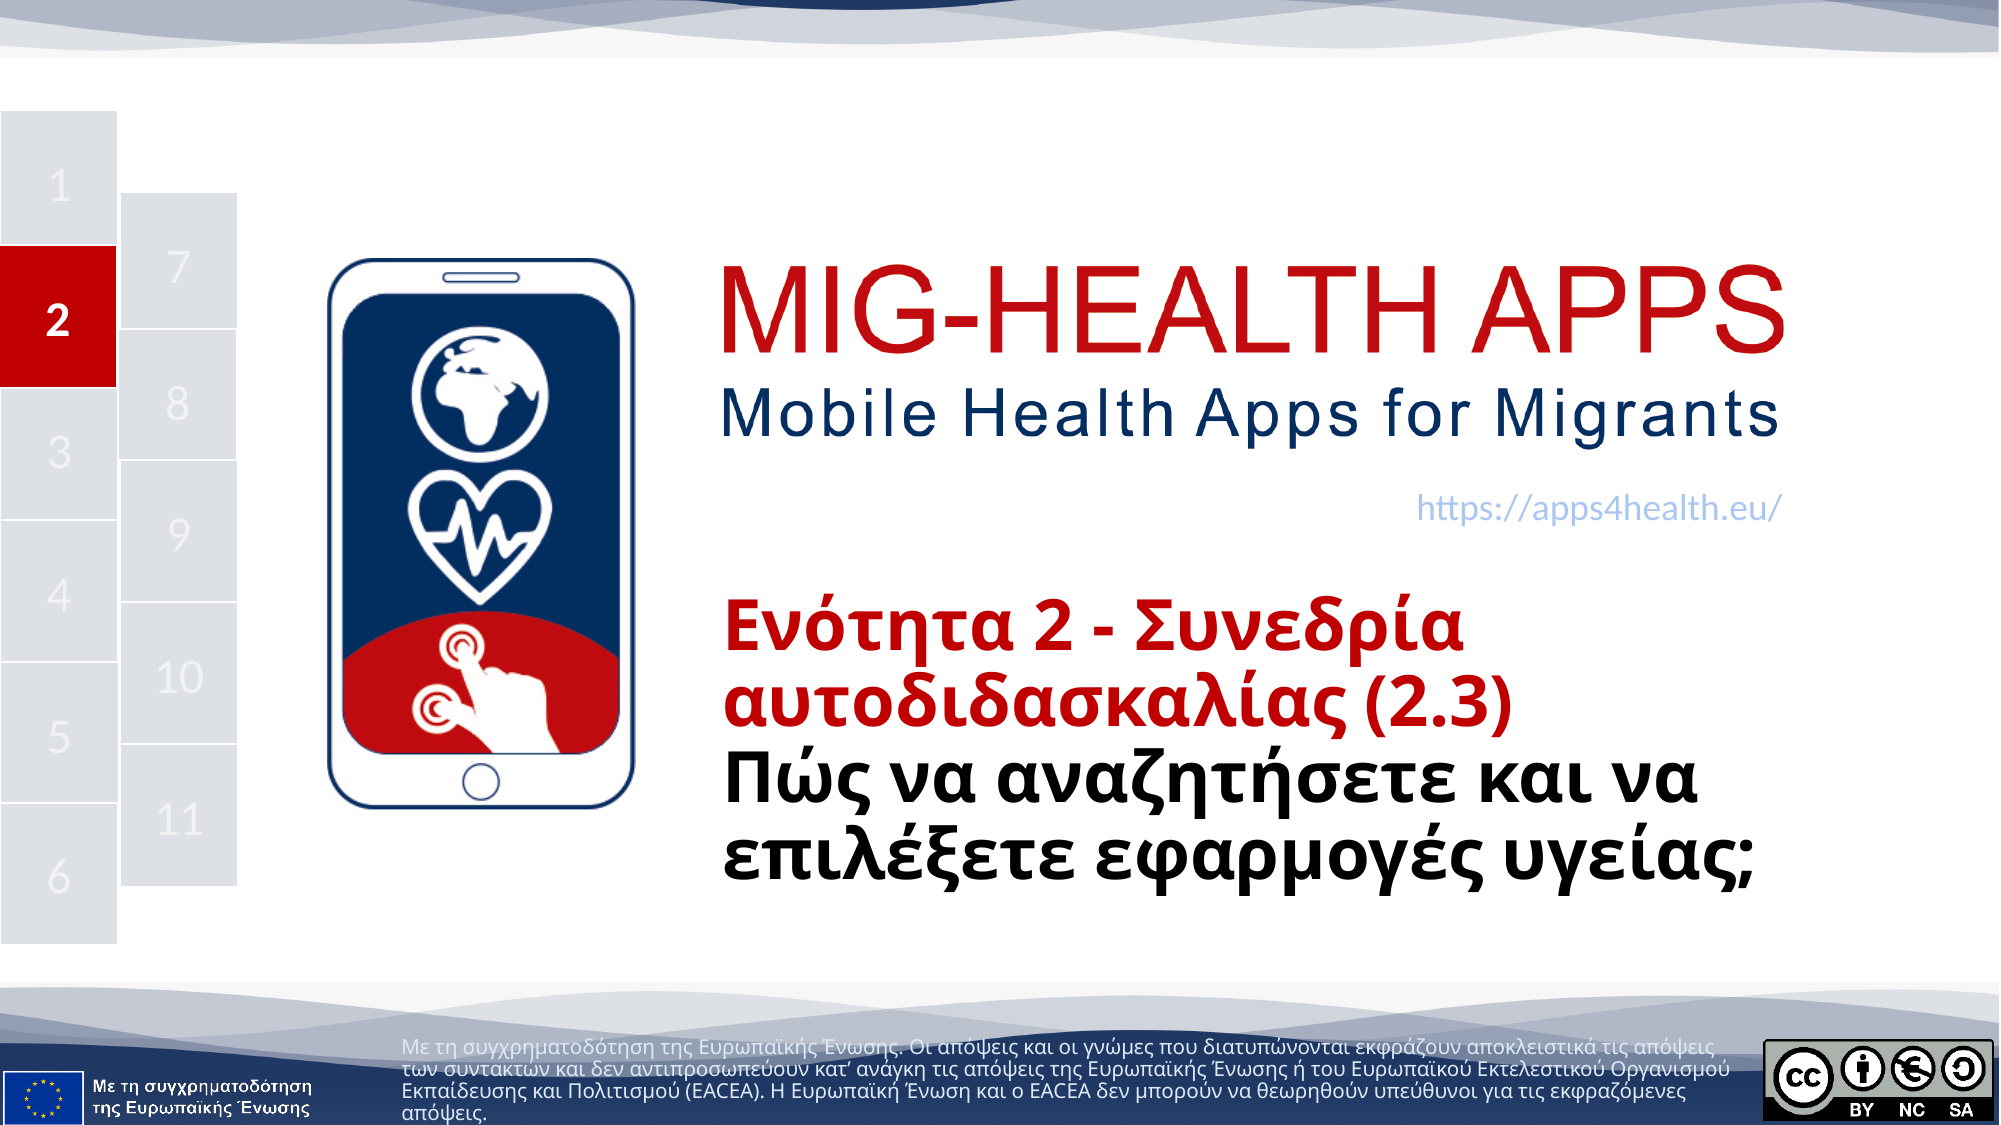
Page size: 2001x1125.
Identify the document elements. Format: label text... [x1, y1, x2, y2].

picture [0, 0, 1999, 57]
text_box 4 [0, 519, 119, 661]
text_box https://apps4health.eu/ [797, 475, 1798, 536]
picture [327, 258, 636, 811]
text_box 5 [0, 661, 119, 802]
text_box 11 [119, 743, 239, 888]
picture [0, 982, 1999, 1125]
text_box Ενότητα 2 - Συνεδρία αυτοδιδασκαλίας (2.3) Πώς να αναζητήσετε και να επιλέξετε εφαρμογές υγείας; [707, 576, 1994, 908]
text_box 3 [0, 389, 118, 519]
text_box 8 [117, 328, 238, 473]
text_box 9 [118, 459, 239, 603]
text_box 7 [119, 191, 239, 336]
text_box 10 [119, 601, 239, 743]
text_box 2 [0, 244, 118, 389]
picture [706, 186, 1784, 528]
text_box 6 [0, 802, 119, 946]
text_box 1 [0, 109, 119, 254]
